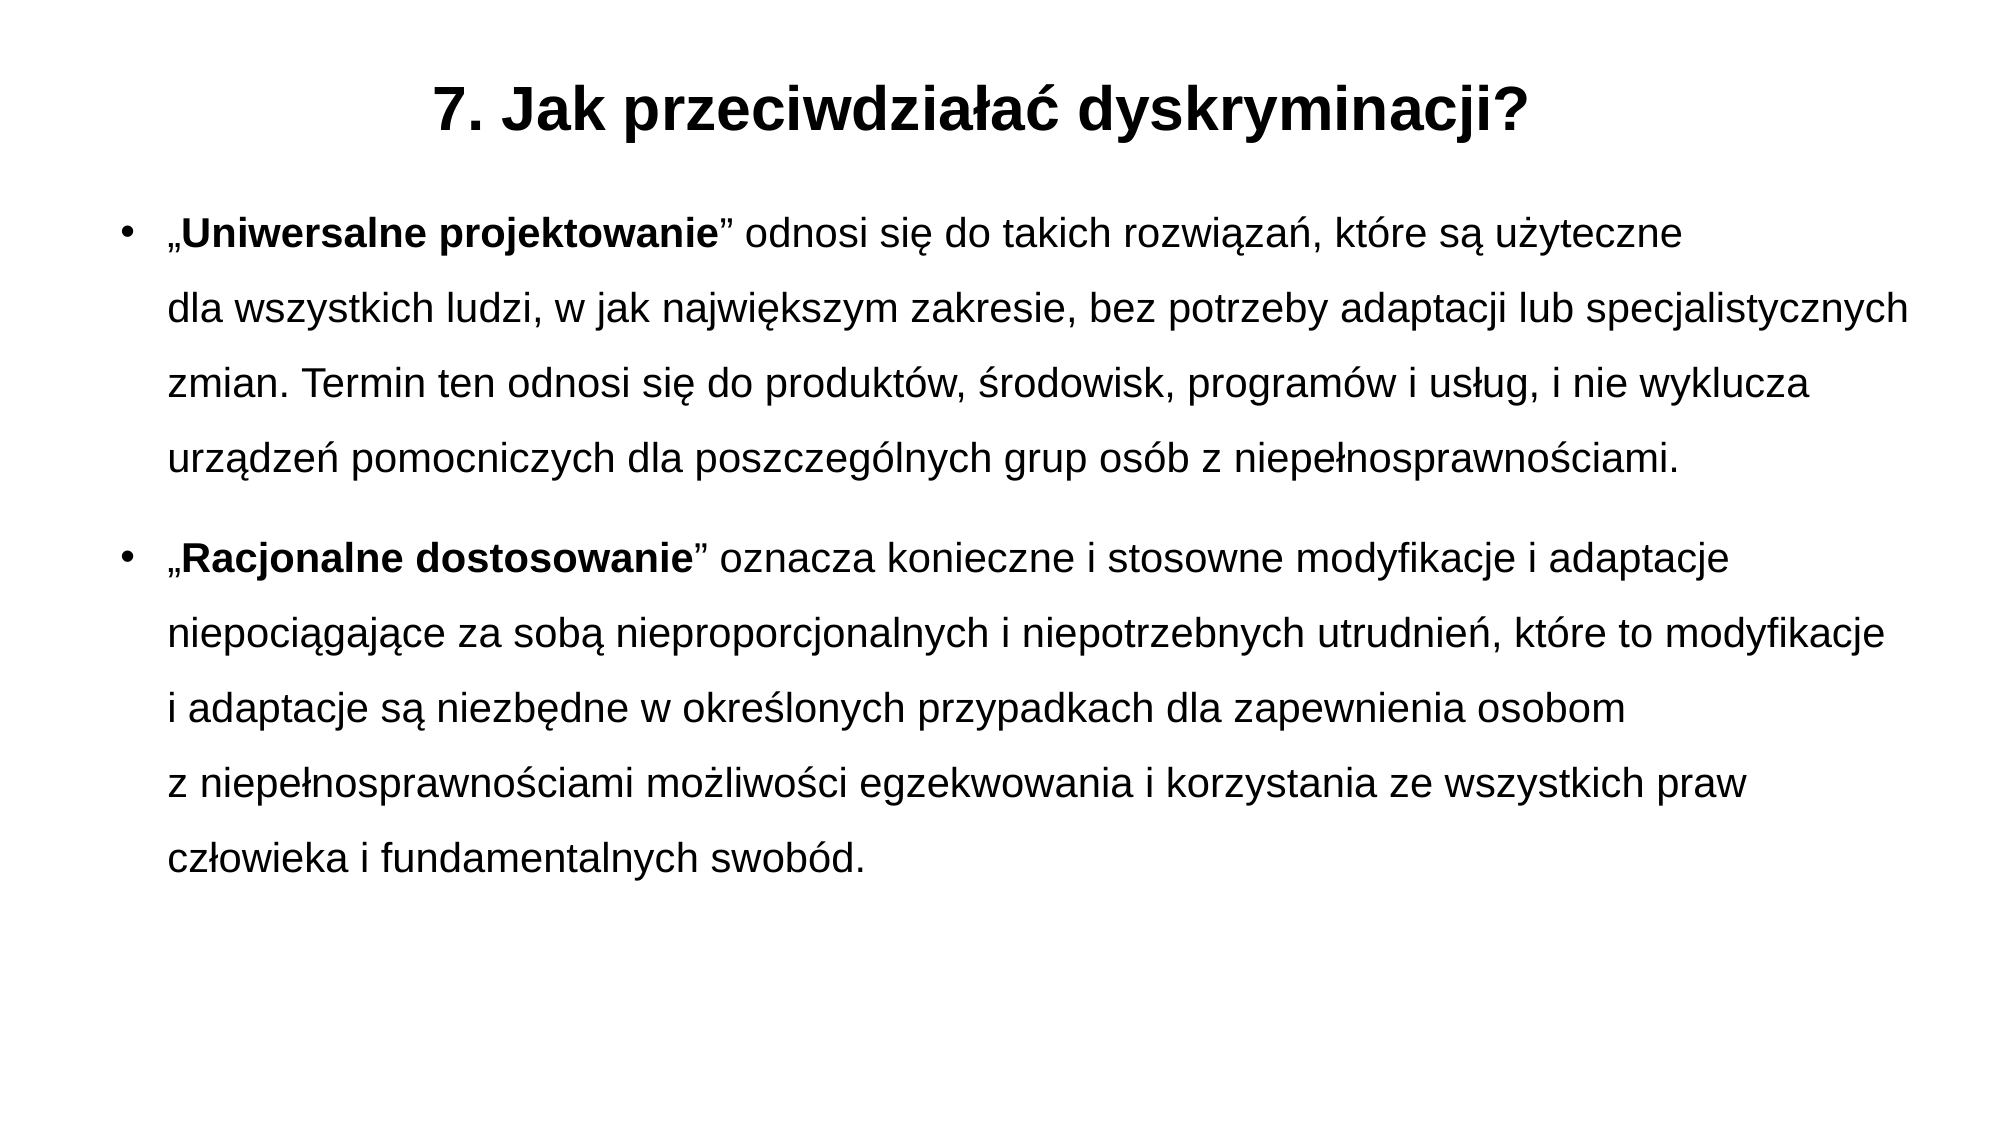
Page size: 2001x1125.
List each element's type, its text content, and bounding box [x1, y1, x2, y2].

text_box „Uniwersalne projektowanie” odnosi się do takich rozwiązań, które są użyteczne dla wszystkich ludzi, w jak największym zakresie, bez potrzeby adaptacji lub specjalistycznych zmian. Termin ten odnosi się do produktów, środowisk, programów i usług, i nie wyklucza urządzeń pomocniczych dla poszczególnych grup osób z niepełnosprawnościami. „Racjonalne dostosowanie” oznacza konieczne i stosowne modyfikacje i adaptacje niepociągające za sobą nieproporcjonalnych i niepotrzebnych utrudnień, które to modyfikacje i adaptacje są niezbędne w określonych przypadkach dla zapewnienia osobom z niepełnosprawnościami możliwości egzekwowania i korzystania ze wszystkich praw człowieka i fundamentalnych swobód. [105, 173, 1930, 889]
text_box 7. Jak przeciwdziałać dyskryminacji? [417, 68, 1553, 152]
